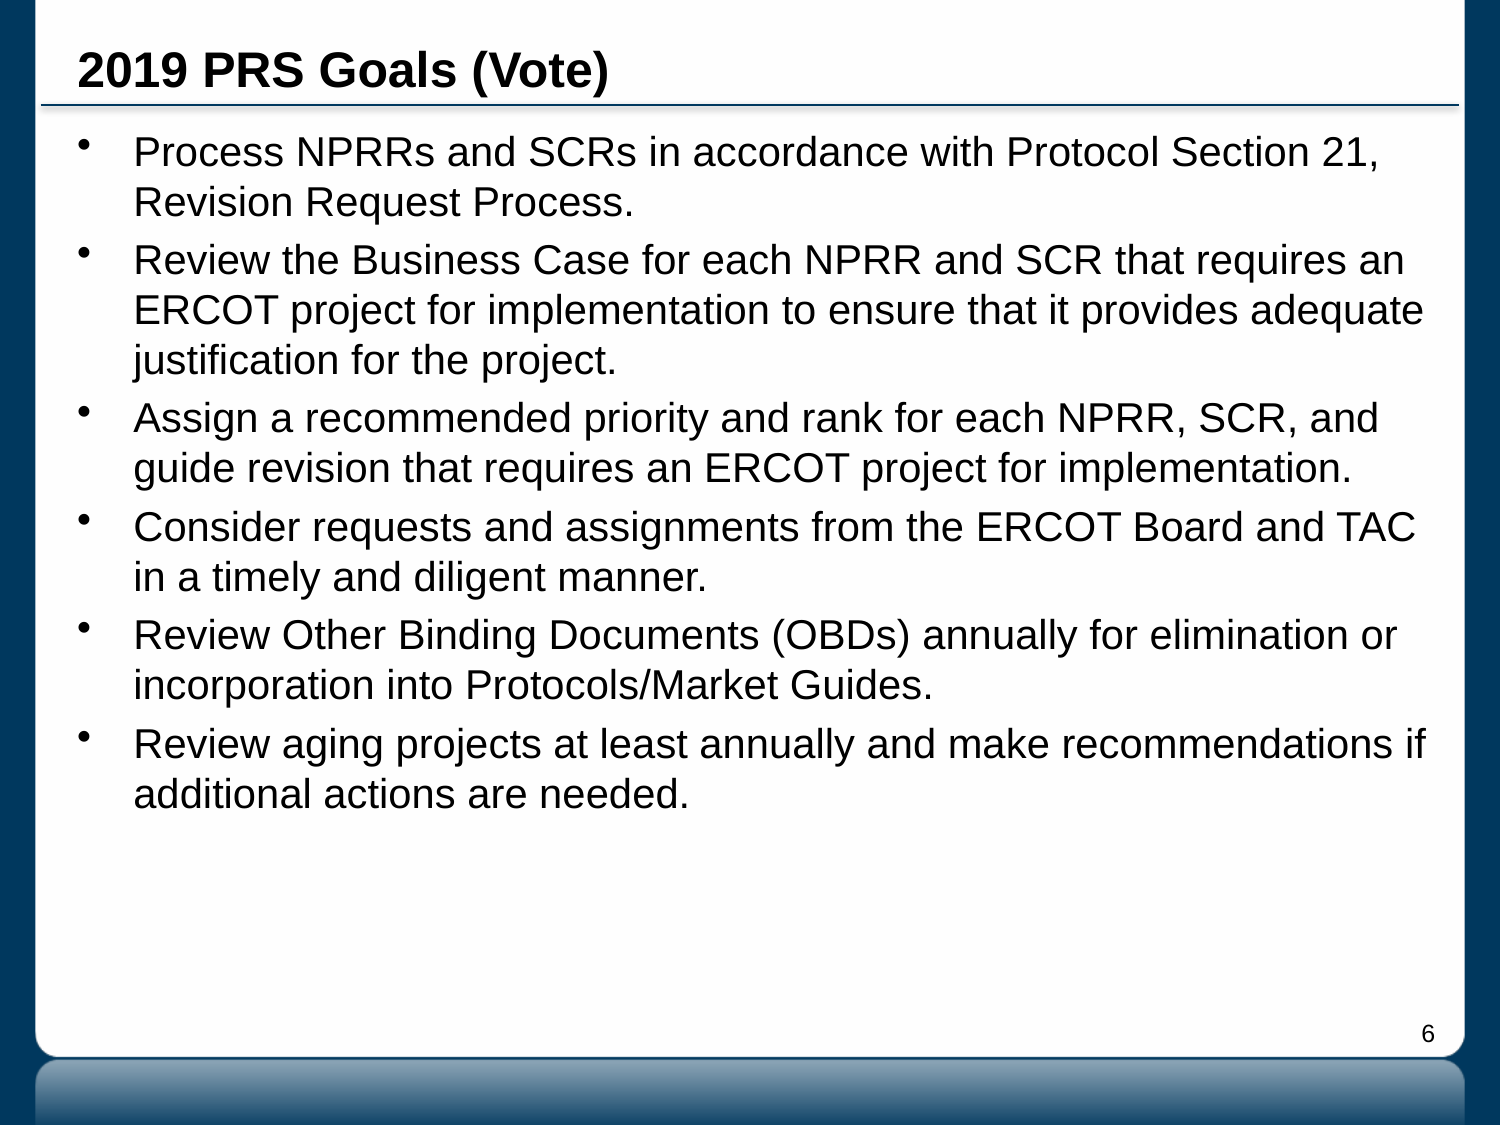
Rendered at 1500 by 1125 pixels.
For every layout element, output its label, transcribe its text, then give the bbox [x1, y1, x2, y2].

picture [35, 0, 1465, 1125]
text_box Process NPRRs and SCRs in accordance with Protocol Section 21, Revision Request Process. Review the Business Case for each NPRR and SCR that requires an ERCOT project for implementation to ensure that it provides adequate justification for the project. Assign a recommended priority and rank for each NPRR, SCR, and guide revision that requires an ERCOT project for implementation. Consider requests and assignments from the ERCOT Board and TAC in a timely and diligent manner. Review Other Binding Documents (OBDs) annually for elimination or incorporation into Protocols/Market Guides. Review aging projects at least annually and make recommendations if additional actions are needed. (* denotes no impact) [62, 117, 1450, 1027]
title 2019 PRS Goals (Vote) [62, 29, 1450, 106]
